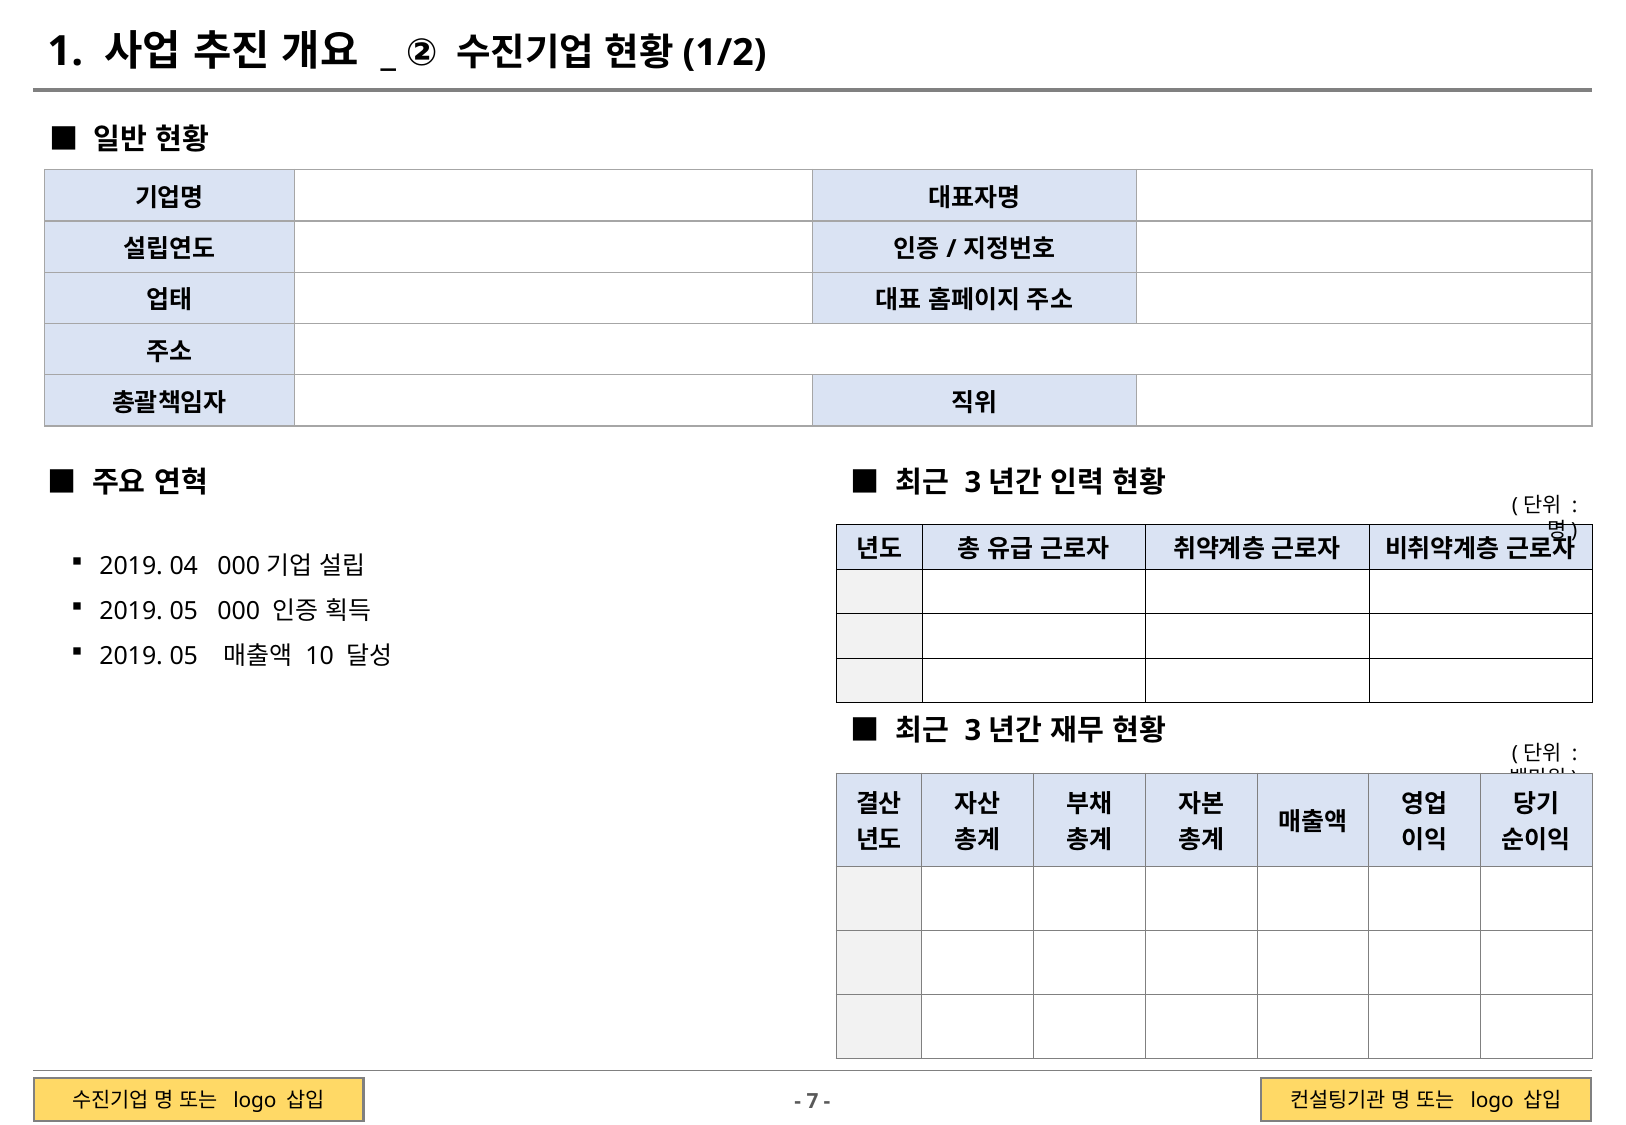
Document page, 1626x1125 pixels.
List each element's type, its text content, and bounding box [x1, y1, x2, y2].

table_header 년도 [837, 525, 922, 569]
table_cell [1034, 867, 1145, 930]
table_header 결산년도 [837, 774, 921, 866]
table_cell [295, 273, 812, 323]
table_cell [1481, 867, 1592, 930]
table_header 부채 총계 [1034, 774, 1145, 866]
table_cell [1370, 659, 1592, 702]
table_cell [923, 659, 1145, 702]
table_cell [1146, 614, 1369, 658]
table_cell [1370, 570, 1592, 613]
table_cell [1146, 995, 1257, 1058]
table_cell [1370, 614, 1592, 658]
table_cell [1137, 273, 1591, 323]
text_box (단위 : 명) [1473, 484, 1593, 549]
table_cell [923, 614, 1145, 658]
table_cell [1258, 867, 1368, 930]
table_cell [1137, 222, 1591, 272]
table_header 취약계층 근로자 [1146, 525, 1369, 569]
table_header 자본 총계 [1146, 774, 1257, 866]
table_header 기업명 [45, 170, 294, 220]
table_cell [295, 222, 812, 272]
table_cell 주소 [45, 324, 294, 374]
table_cell 직위 [813, 375, 1136, 425]
table_cell [837, 995, 921, 1058]
text_box ■ 주요 연혁 [32, 456, 494, 506]
table_header 총 유급 근로자 [923, 525, 1145, 569]
table_cell [1137, 375, 1591, 425]
table_cell [1481, 931, 1592, 994]
table_cell [295, 324, 1591, 374]
table_cell [837, 614, 922, 658]
table_cell [923, 570, 1145, 613]
table_cell [1369, 867, 1480, 930]
table_cell [1034, 995, 1145, 1058]
table_cell [1481, 995, 1592, 1058]
text_box 1. 사업 추진 개요 _ ② 수진기업 현황(1/2) [32, 16, 1061, 81]
table_cell [295, 375, 812, 425]
table_header 비취약계층 근로자 [1370, 525, 1592, 569]
table_header 당기 순이익 [1481, 774, 1592, 866]
table_cell [1258, 995, 1368, 1058]
table_header 자산 총계 [922, 774, 1033, 866]
table_cell 총괄책임자 [45, 375, 294, 425]
table_cell [1369, 931, 1480, 994]
table_cell [837, 867, 921, 930]
text_box (단위 : 백만원) [1438, 732, 1593, 773]
table_header 대표자명 [813, 170, 1136, 220]
table_cell [837, 659, 922, 702]
table_header 영업 이익 [1369, 774, 1480, 866]
text_box ■ 최근 3년간 인력 현황 [836, 456, 1297, 506]
table_cell 업태 [45, 273, 294, 323]
table_cell 설립연도 [45, 222, 294, 272]
table_header 매출액 [1258, 774, 1368, 866]
table_cell [922, 995, 1033, 1058]
table_header [1137, 170, 1591, 220]
table_header [295, 170, 812, 220]
text_box ■ 최근 3년간 재무 현황 [836, 704, 1297, 754]
table_cell [1146, 931, 1257, 994]
text_box 2019. 04 000기업 설립 2019. 05 000 인증 획득 2019. 05 매출액 10 달성 [56, 527, 789, 677]
table_cell 인증/지정번호 [813, 222, 1136, 272]
table_cell 대표 홈페이지 주소 [813, 273, 1136, 323]
table_cell [837, 570, 922, 613]
table_cell [837, 931, 921, 994]
table_cell [1034, 931, 1145, 994]
table_cell [1146, 659, 1369, 702]
table_cell [1258, 931, 1368, 994]
table_cell [1146, 867, 1257, 930]
table_cell [1369, 995, 1480, 1058]
table_cell [1146, 570, 1369, 613]
text_box ■ 일반 현황 [34, 113, 496, 163]
table_cell [922, 867, 1033, 930]
table_cell [922, 931, 1033, 994]
